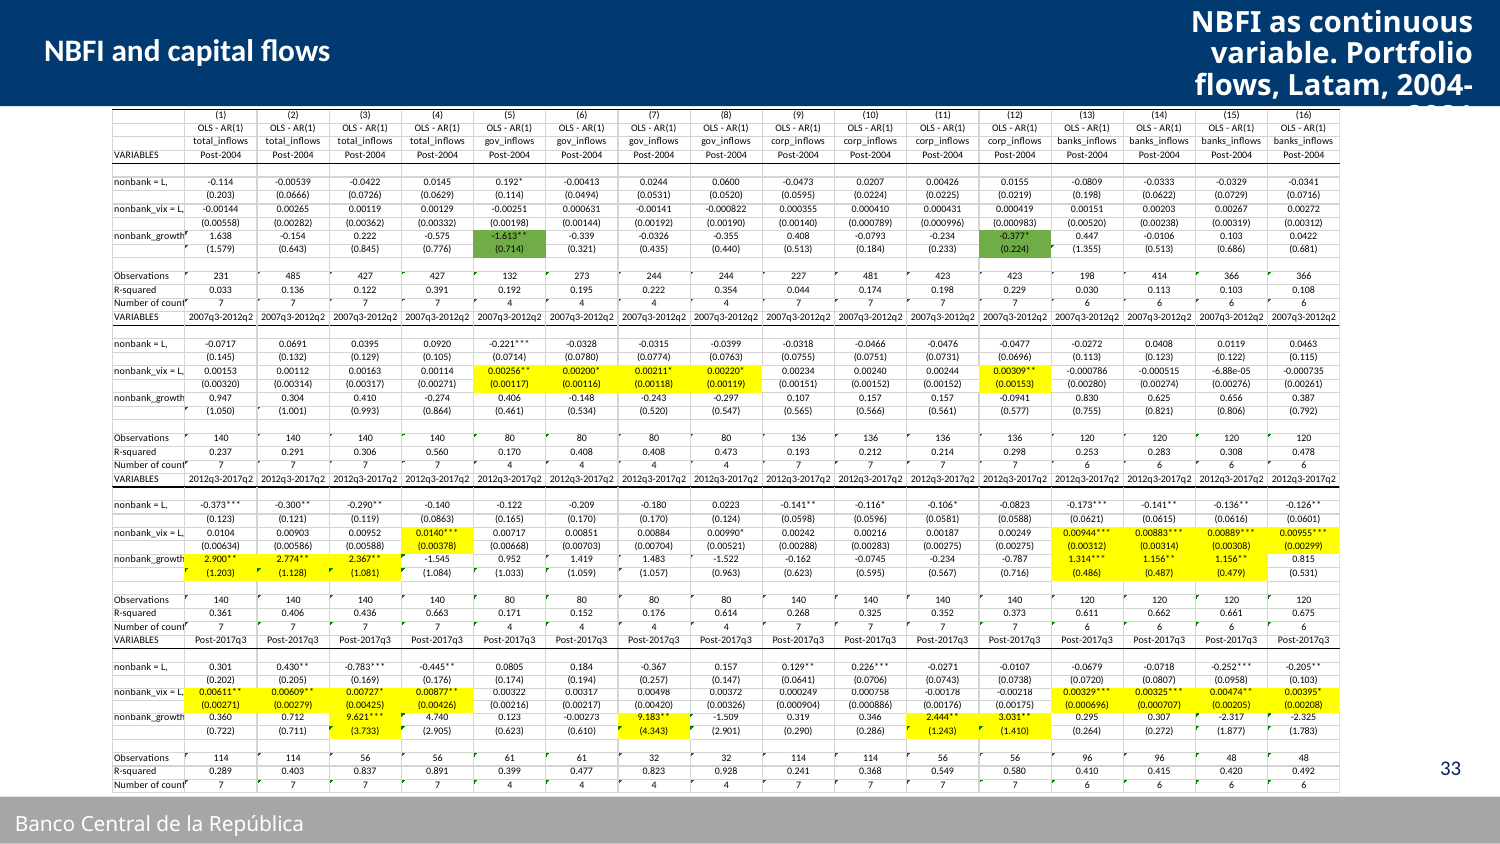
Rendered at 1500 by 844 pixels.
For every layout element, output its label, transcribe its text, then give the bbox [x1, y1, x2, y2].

list NBFI as continuous variable. Portfolio flows, Latam, 2004-2021 [1144, 0, 1489, 175]
text_box NBFI and capital flows [29, 26, 839, 84]
picture [112, 109, 1340, 794]
